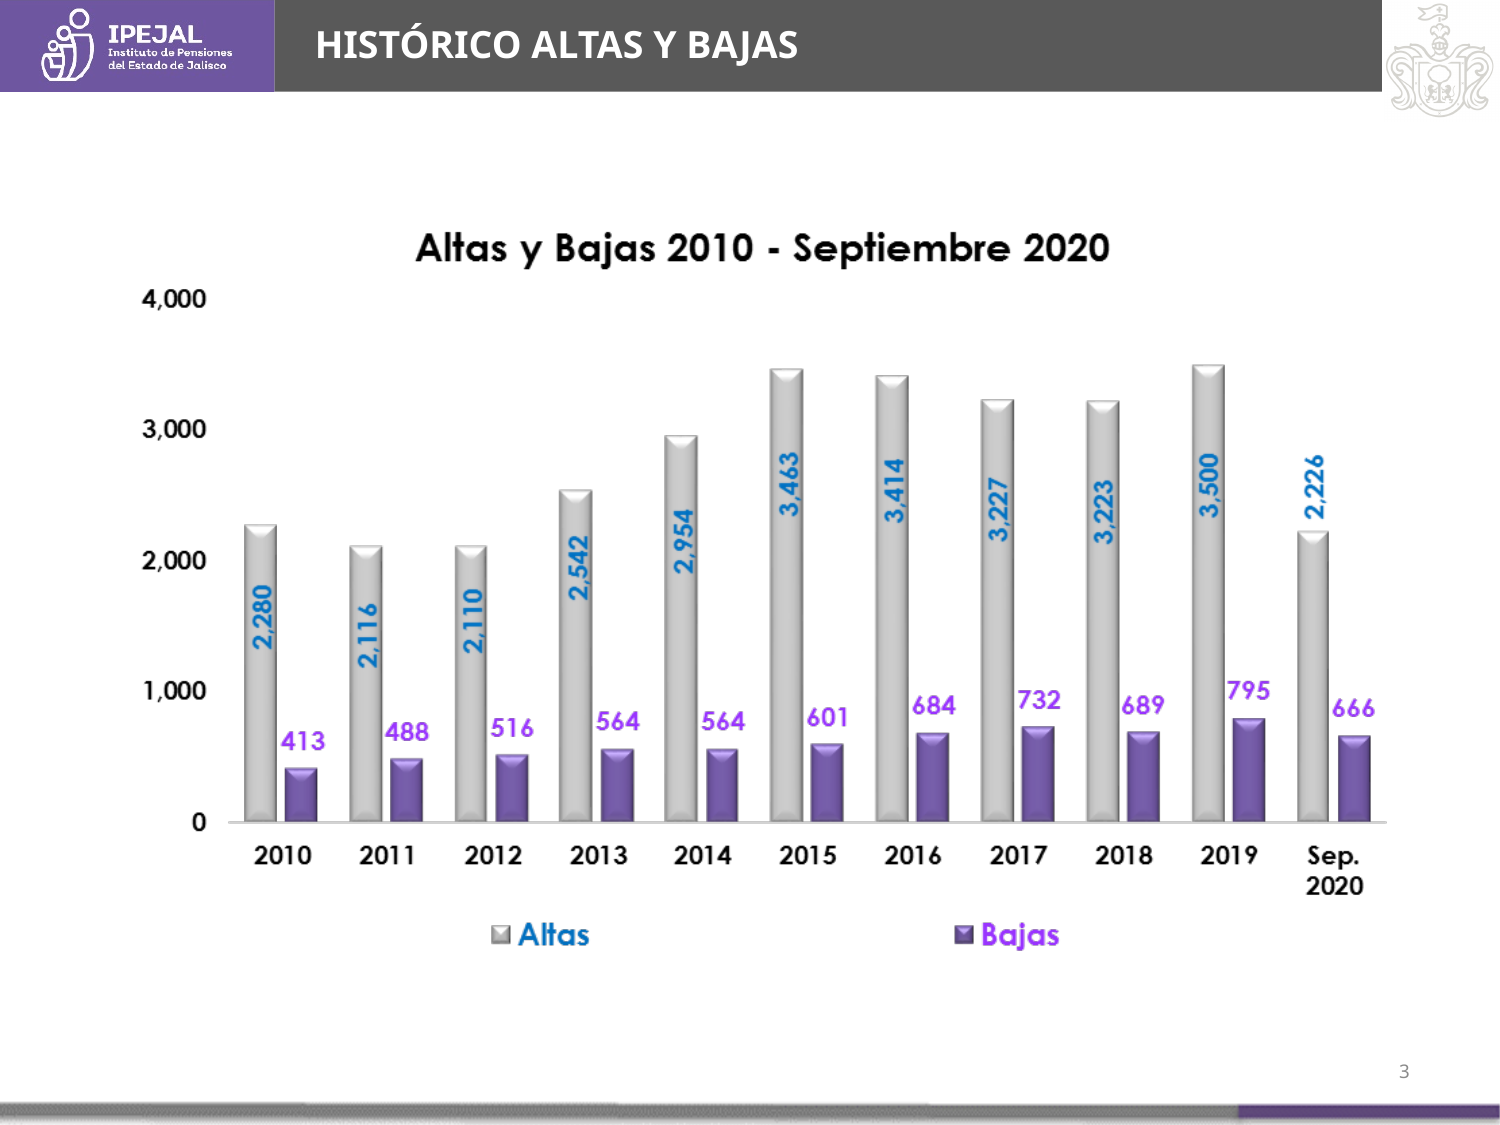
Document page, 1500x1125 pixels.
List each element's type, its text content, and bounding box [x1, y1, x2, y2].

picture [123, 195, 1418, 988]
picture [0, 1096, 1500, 1125]
picture [0, 0, 275, 92]
slide_number 3 [1074, 1042, 1425, 1103]
